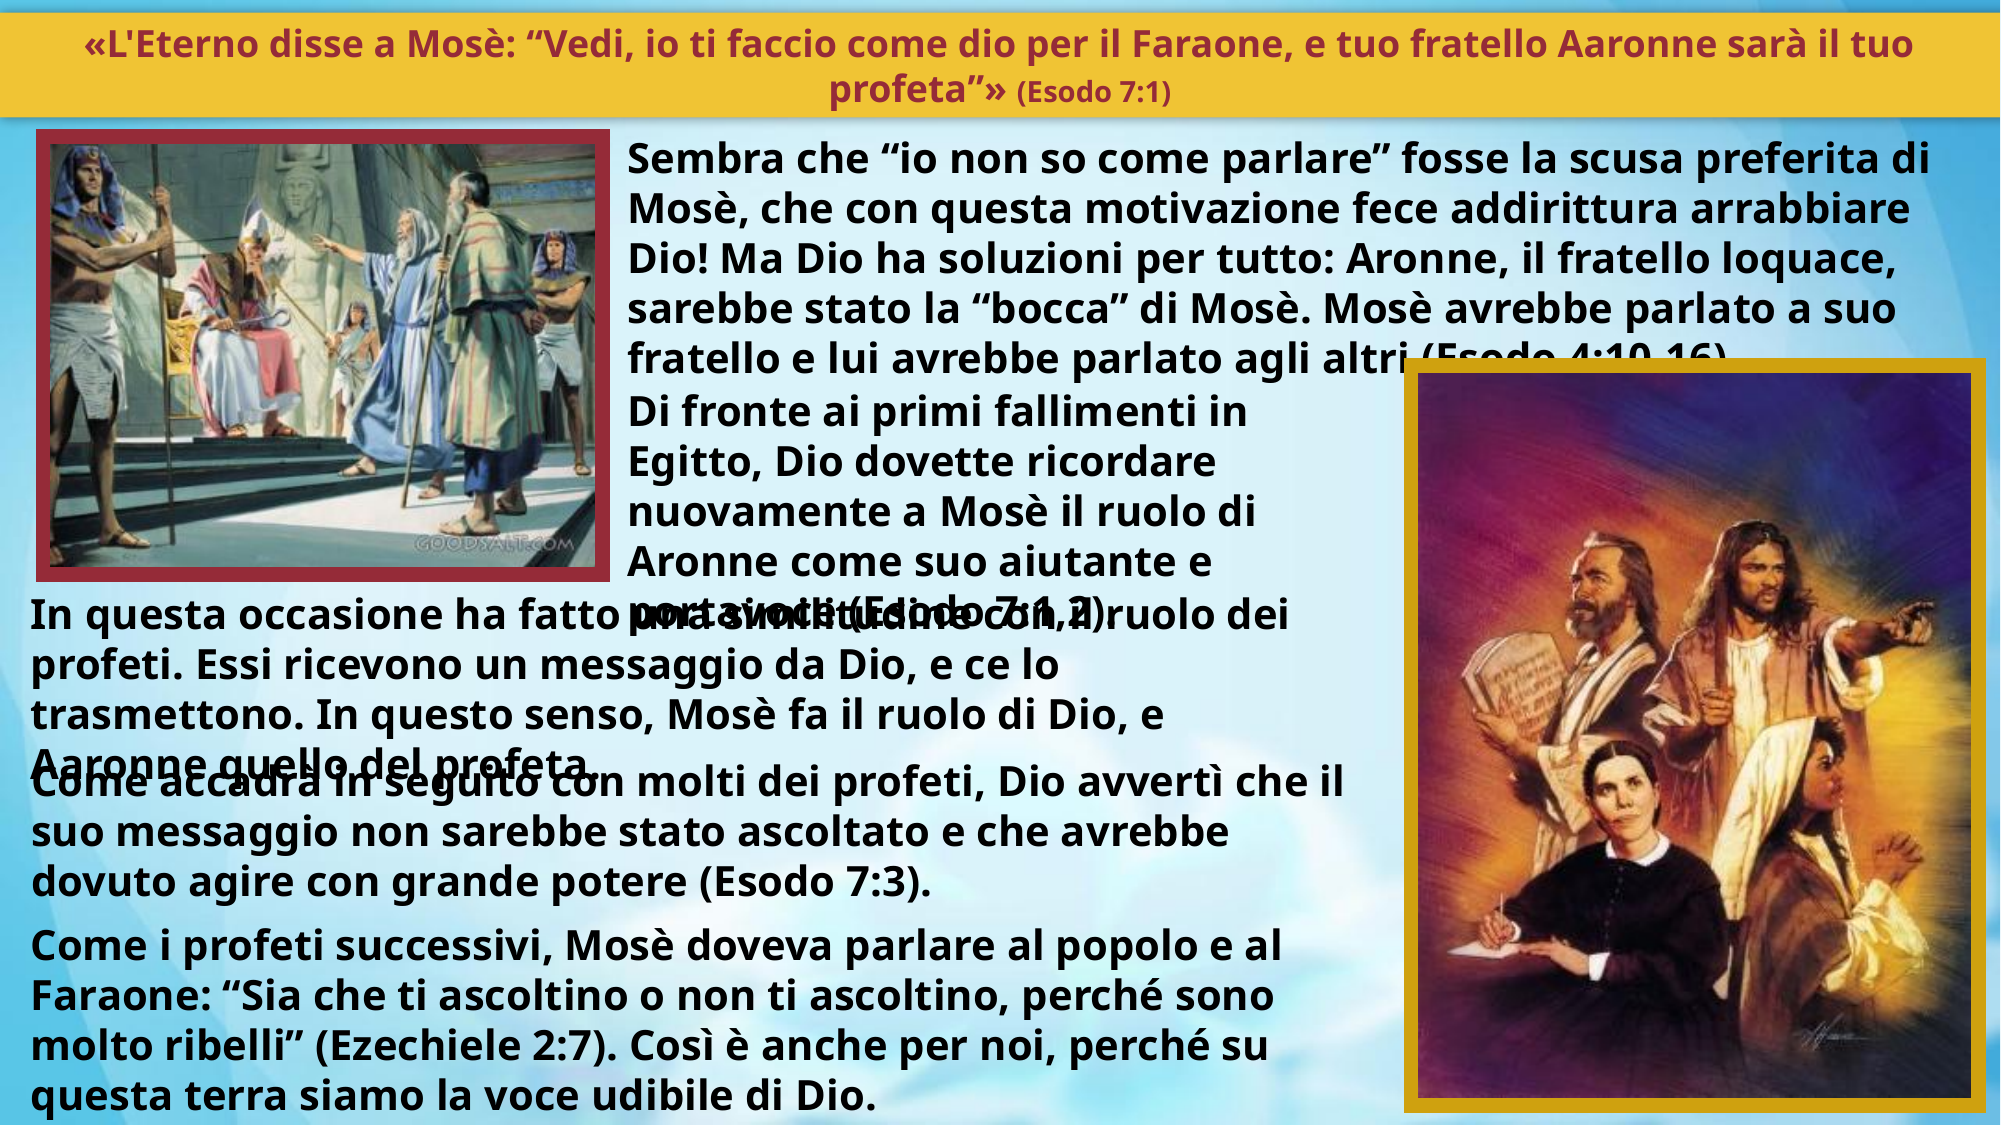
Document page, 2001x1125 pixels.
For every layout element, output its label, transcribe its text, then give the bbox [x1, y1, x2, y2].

text_box «L'Eterno disse a Mosè: “Vedi, io ti faccio come dio per il Faraone, e tuo fratello Aaronne sarà il tuo profeta”» (Esodo 7:1) [0, 12, 2000, 118]
picture [0, 0, 2001, 1125]
picture [1417, 372, 1972, 1099]
text_box Come i profeti successivi, Mosè doveva parlare al popolo e al Faraone: “Sia che ti ascoltino o non ti ascoltino, perché sono molto ribelli” (Ezechiele 2:7). Così è anche per noi, perché su questa terra siamo la voce udibile di Dio. [16, 913, 1350, 1125]
text_box Come accadrà in seguito con molti dei profeti, Dio avvertì che il suo messaggio non sarebbe stato ascoltato e che avrebbe dovuto agire con grande potere (Esodo 7:3). [16, 747, 1378, 913]
text_box In questa occasione ha fatto una similitudine con il ruolo dei profeti. Essi ricevono un messaggio da Dio, e ce lo trasmettono. In questo senso, Mosè fa il ruolo di Dio, e Aaronne quello del profeta. [16, 580, 1350, 747]
text_box Sembra che “io non so come parlare” fosse la scusa preferita di Mosè, che con questa motivazione fece addirittura arrabbiare Dio! Ma Dio ha soluzioni per tutto: Aronne, il fratello loquace, sarebbe stato la “bocca” di Mosè. Mosè avrebbe parlato a suo fratello e lui avrebbe parlato agli altri (Esodo 4:10-16). [612, 124, 2000, 389]
picture [49, 143, 596, 568]
text_box Di fronte ai primi fallimenti in Egitto, Dio dovette ricordare nuovamente a Mosè il ruolo di Aronne come suo aiutante e portavoce (Esodo 7:1,2). [612, 377, 1388, 643]
